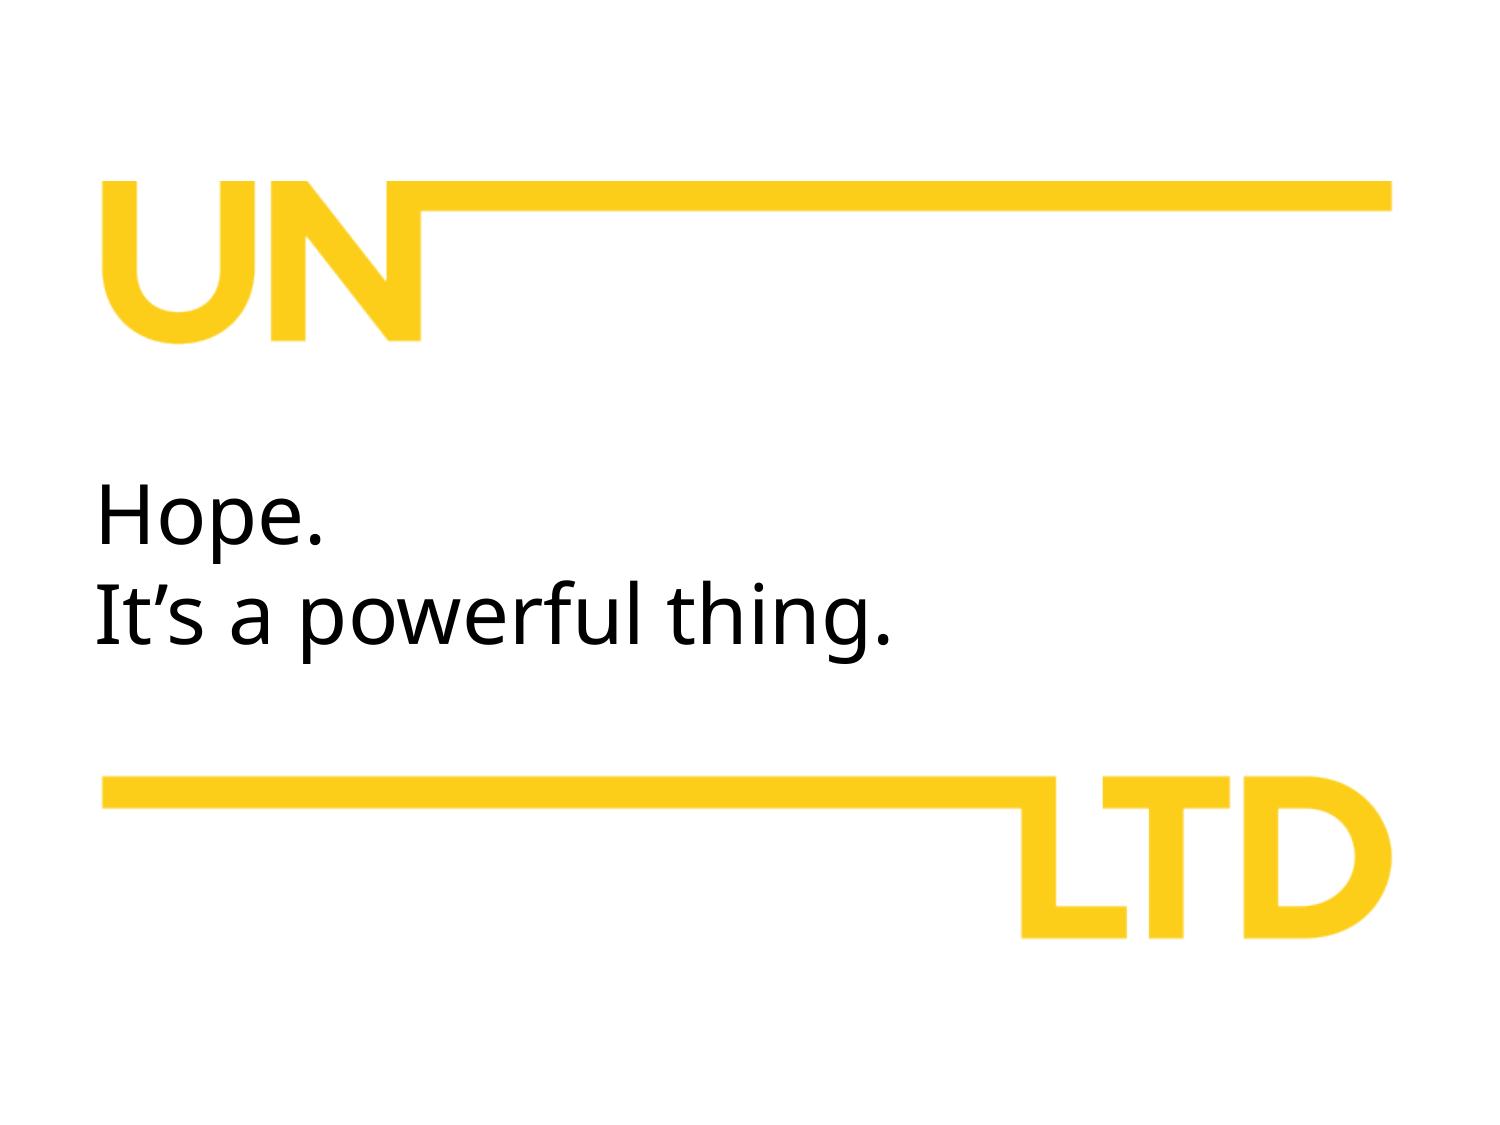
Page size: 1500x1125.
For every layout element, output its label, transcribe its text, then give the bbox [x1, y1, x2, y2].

picture [0, 181, 1500, 944]
text_box Hope. It’s a powerful thing. [80, 453, 1420, 669]
